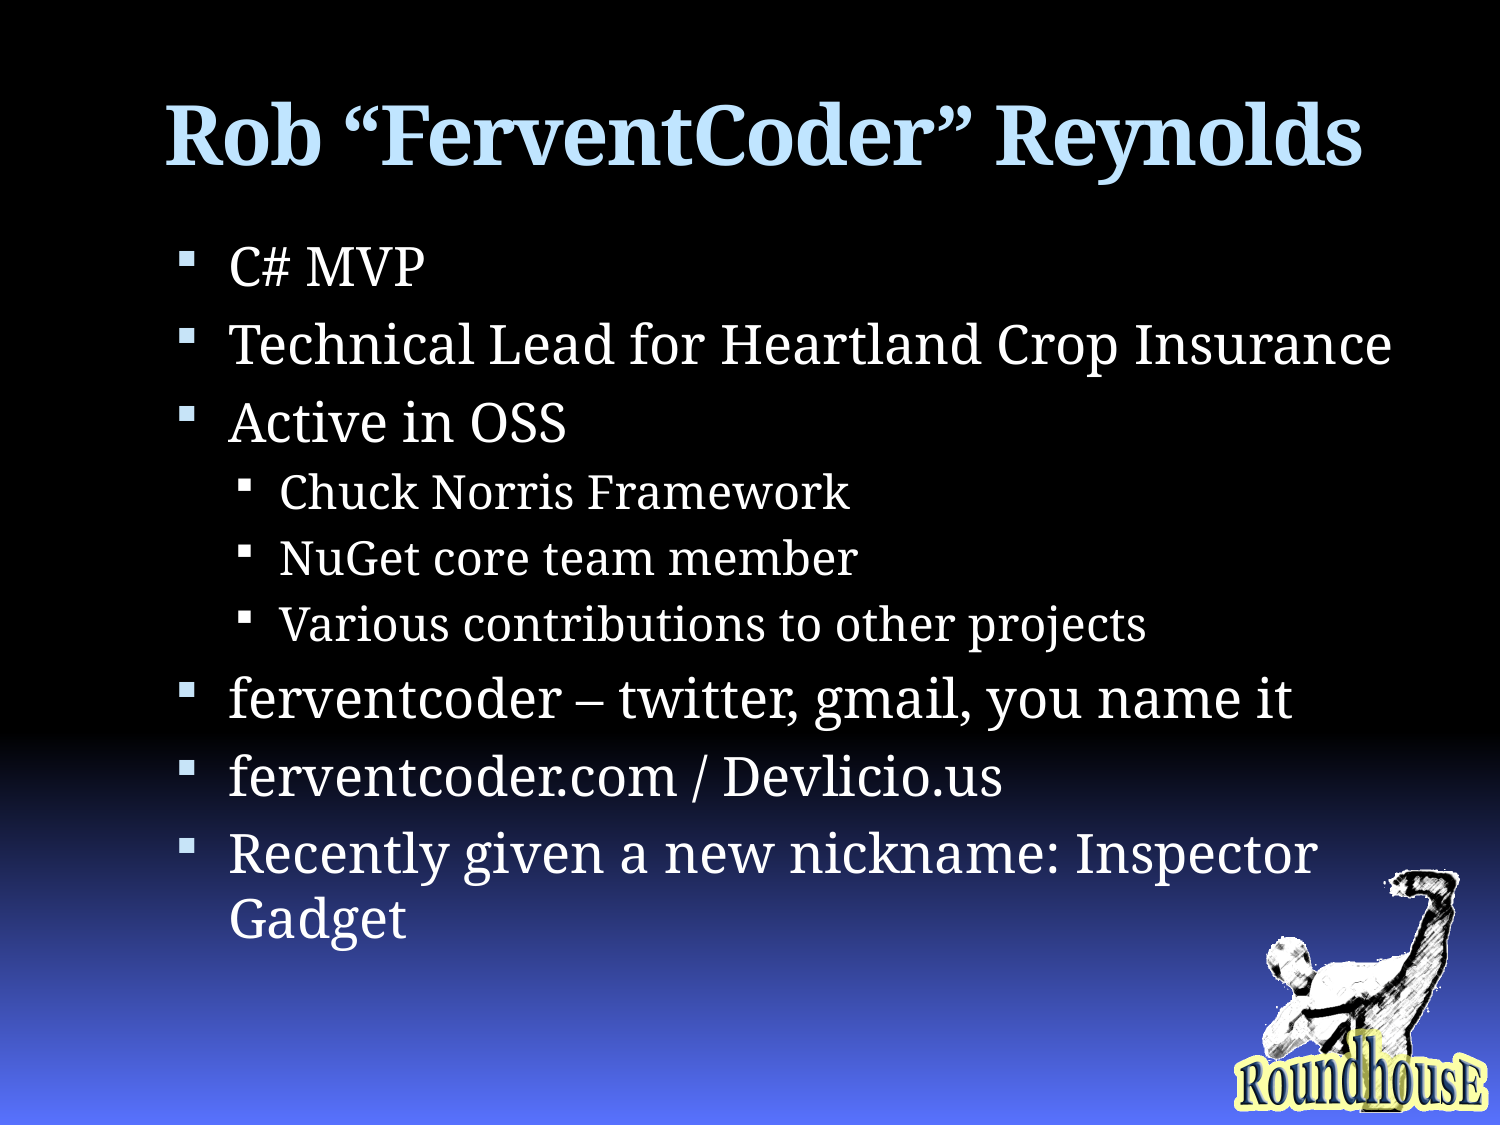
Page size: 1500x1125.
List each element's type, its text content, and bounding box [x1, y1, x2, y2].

list C# MVP Technical Lead for Heartland Crop Insurance Active in OSS Chuck Norris Framework NuGet core team member Various contributions to other projects ferventcoder – twitter, gmail, you name it ferventcoder.com / Devlicio.us Recently given a new nickname: Inspector Gadget [150, 224, 1425, 975]
title Rob “FerventCoder” Reynolds [150, 75, 1425, 224]
picture [1218, 857, 1499, 1124]
